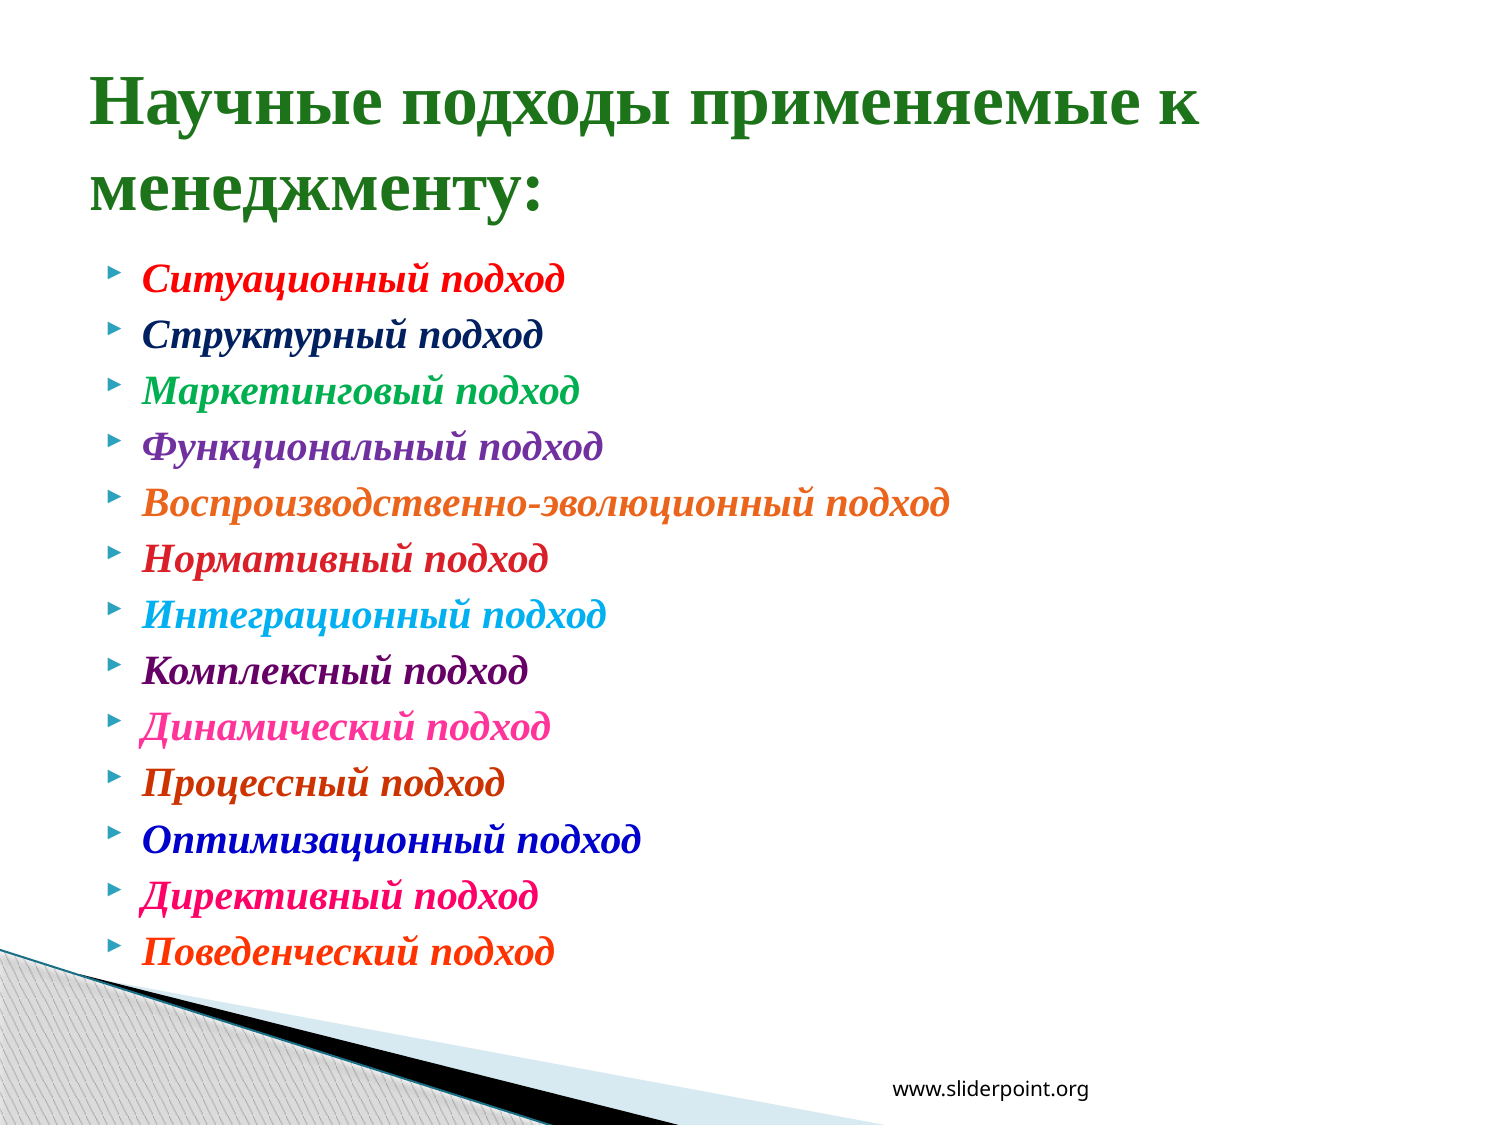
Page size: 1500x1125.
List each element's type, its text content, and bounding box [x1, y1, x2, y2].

footer www.sliderpoint.org [718, 1051, 1105, 1112]
list Ситуационный подход Структурный подход Маркетинговый подход Функциональный подход Воспроизводственно-эволюционный подход Нормативный подход Интеграционный подход Комплексный подход Динамический подход Процессный подход Оптимизационный подход Директивный подход Поведенческий подход [75, 243, 1425, 986]
title Научные подходы применяемые к менеджменту: [75, 45, 1425, 233]
